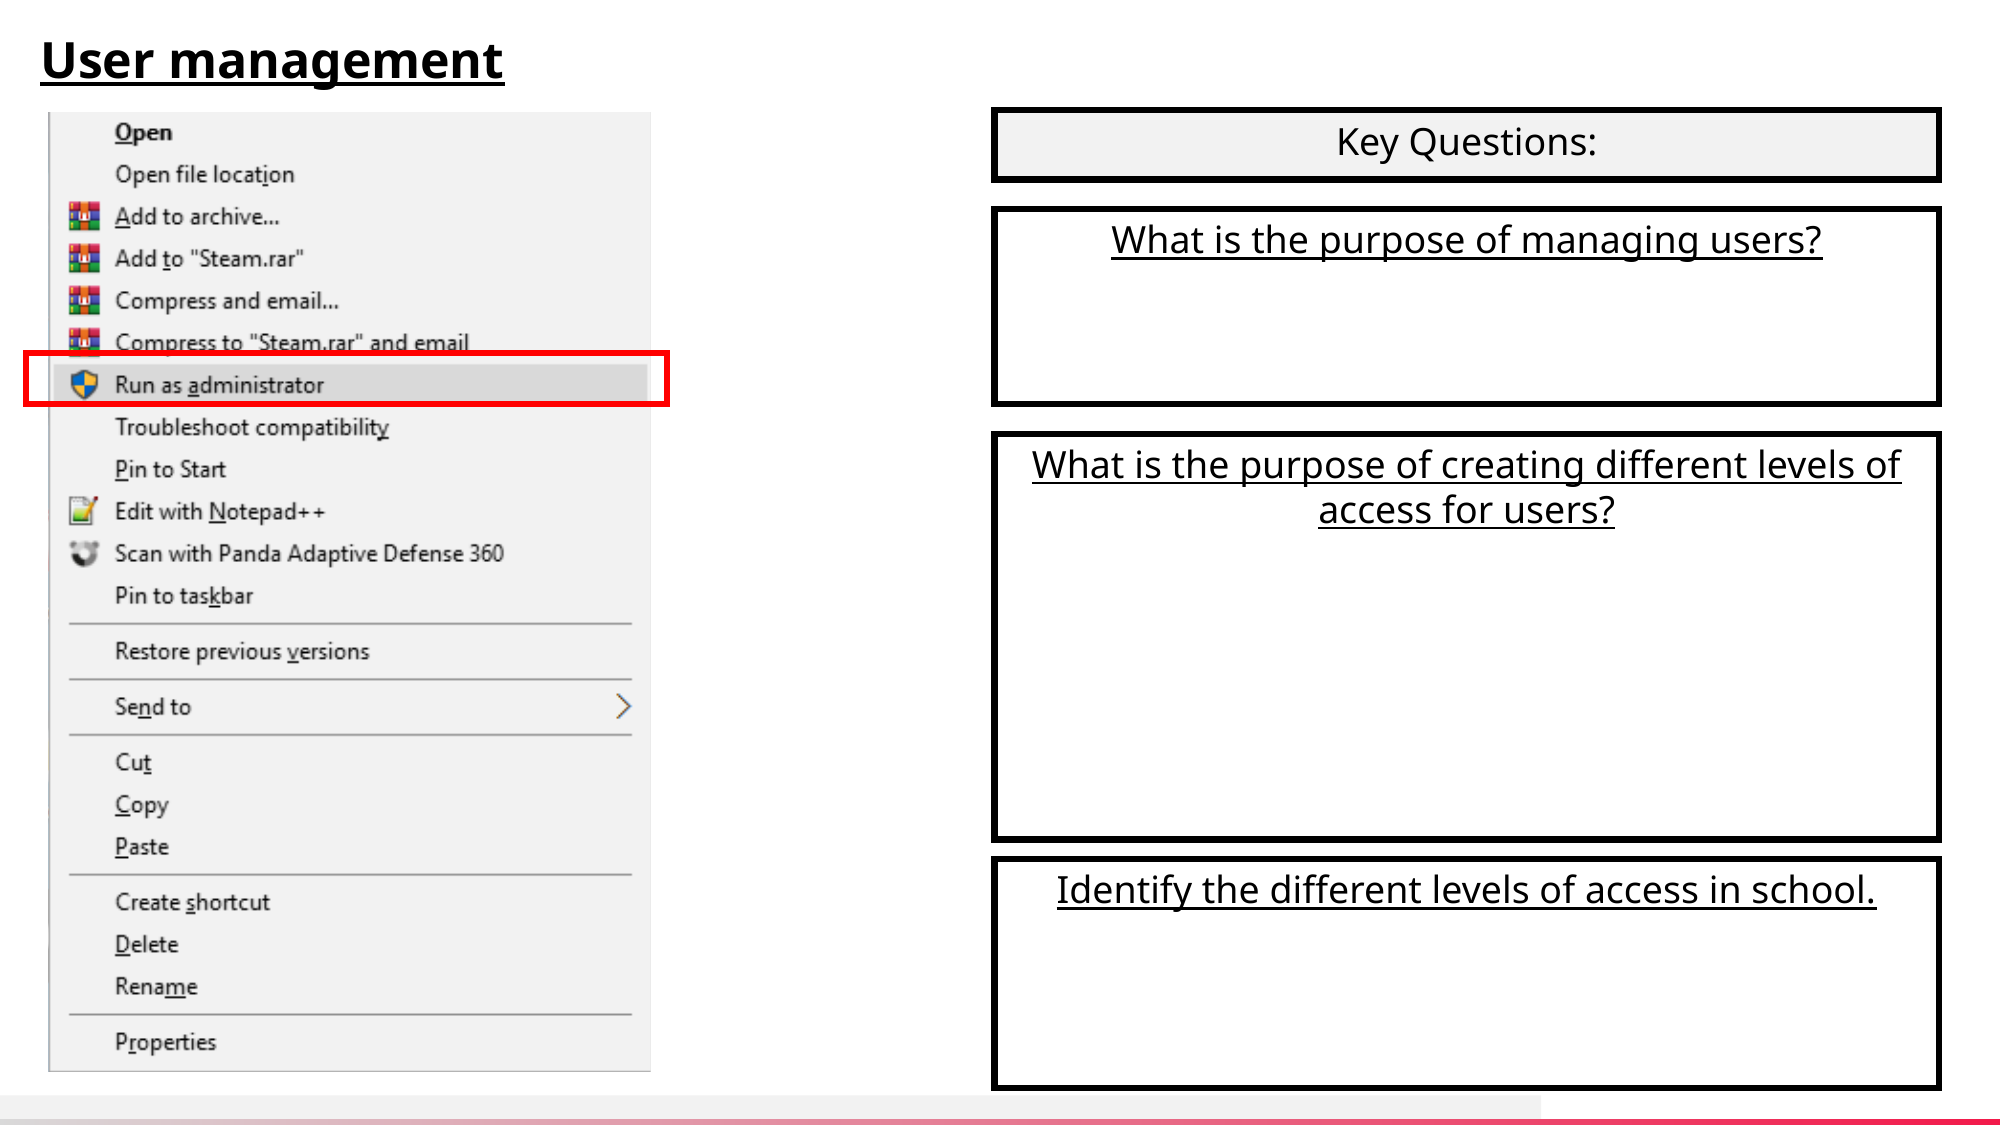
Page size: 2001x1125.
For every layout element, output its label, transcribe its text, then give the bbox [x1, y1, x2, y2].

text_box Key Questions: [994, 109, 1940, 181]
text_box What is the purpose of creating different levels of access for users? [994, 433, 1940, 840]
text_box Identify the different levels of access in school. [994, 858, 1940, 1089]
text_box [651, 352, 668, 405]
text_box User management [25, 21, 1850, 96]
text_box [25, 352, 48, 405]
text_box What is the purpose of managing users? [994, 208, 1940, 405]
picture [48, 112, 651, 1072]
